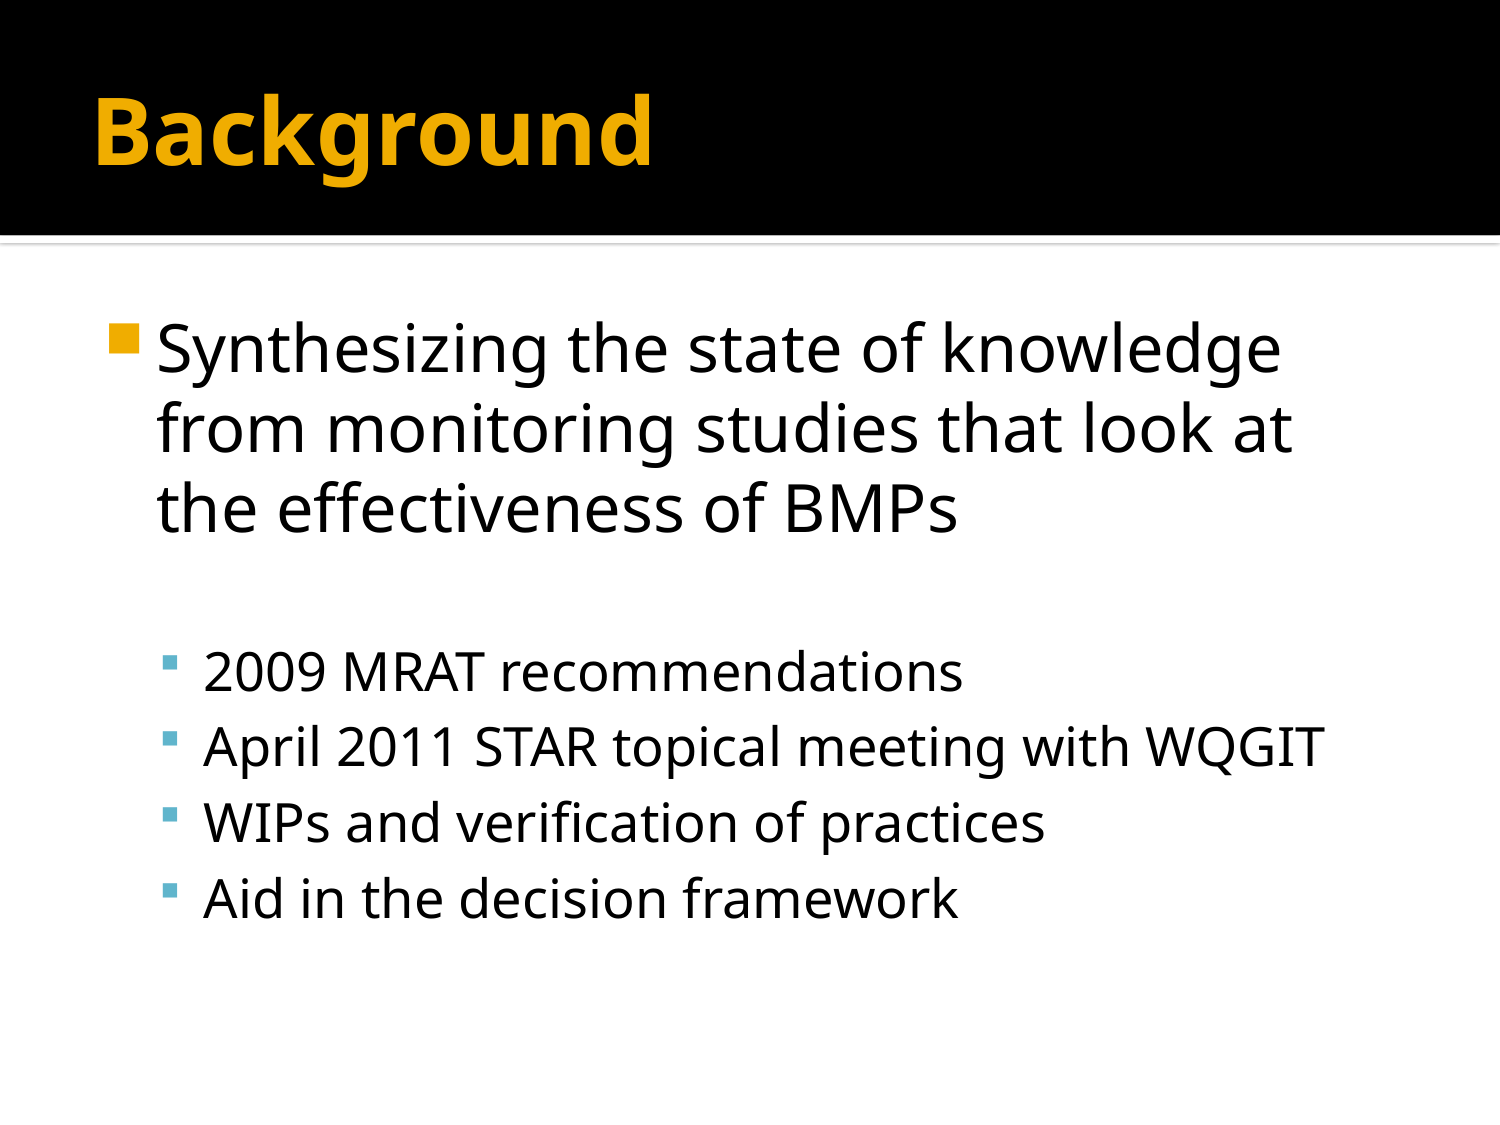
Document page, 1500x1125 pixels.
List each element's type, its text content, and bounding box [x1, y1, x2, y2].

list Synthesizing the state of knowledge from monitoring studies that look at the effectiveness of BMPs 2009 MRAT recommendations April 2011 STAR topical meeting with WQGIT WIPs and verification of practices Aid in the decision framework [75, 291, 1425, 1050]
title Background [75, 25, 1425, 231]
